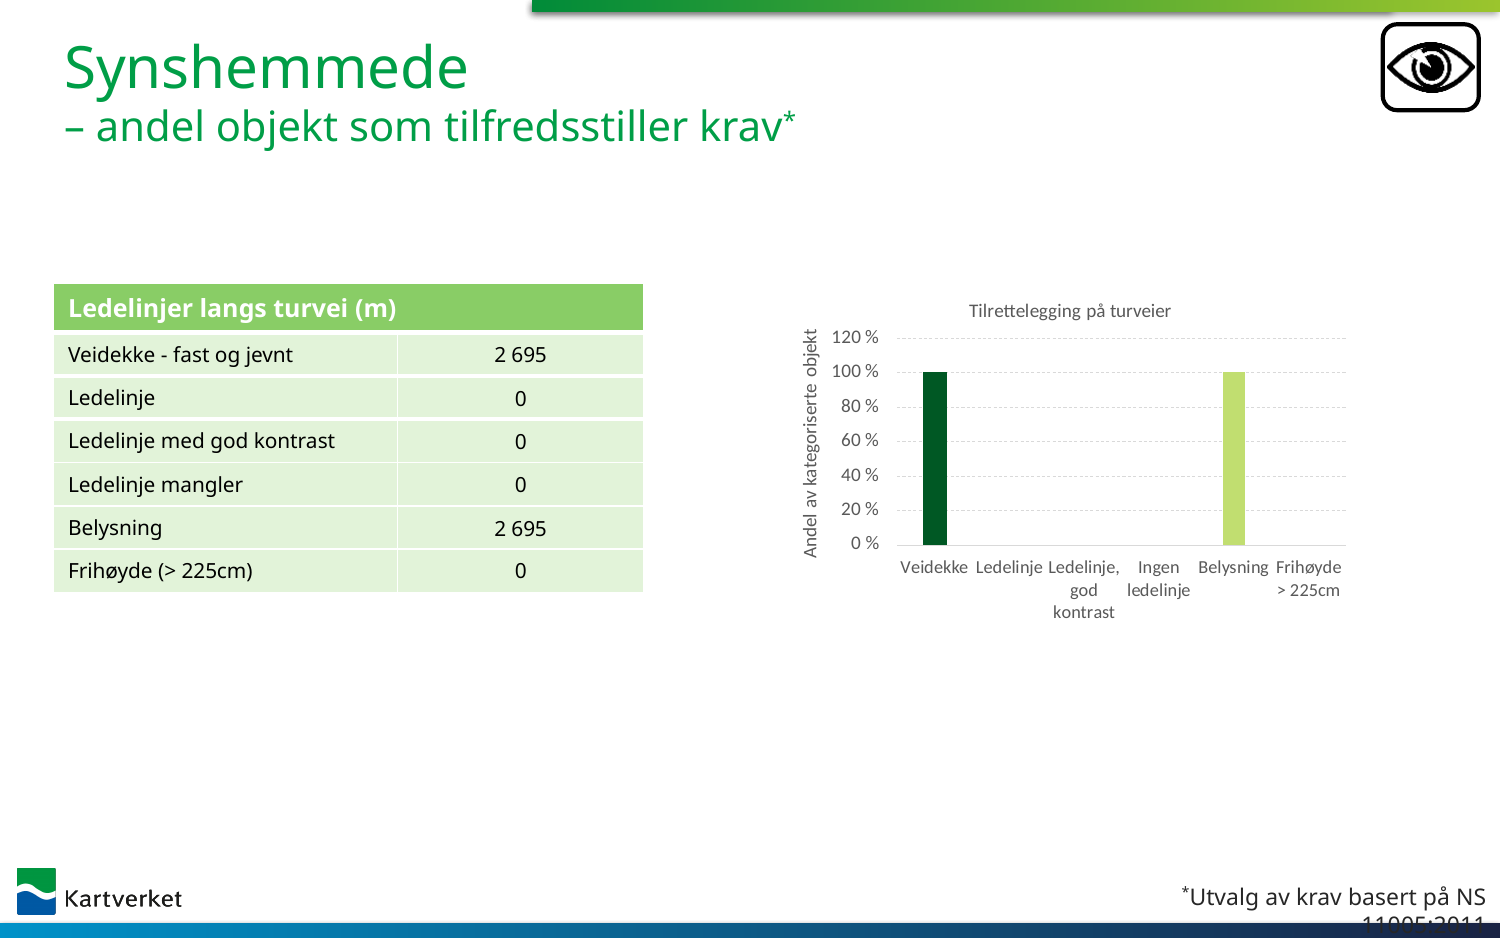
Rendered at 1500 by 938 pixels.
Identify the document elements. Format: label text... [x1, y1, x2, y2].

text_box Synshemmede – andel objekt som tilfredsstiller krav* [49, 24, 1431, 158]
table_cell 0 [398, 550, 643, 592]
table_cell Veidekke - fast og jevnt [54, 335, 397, 374]
table_cell Frihøyde (> 225cm) [54, 550, 397, 592]
table_cell Ledelinje [54, 378, 397, 417]
table_cell Ledelinje mangler [54, 463, 397, 505]
table_cell 0 [398, 378, 643, 417]
table_cell 0 [398, 463, 643, 505]
table_cell 2 695 [398, 507, 643, 548]
table_cell 2 695 [398, 335, 643, 374]
table_cell Belysning [54, 507, 397, 548]
table_cell 0 [398, 421, 643, 462]
picture [791, 291, 1349, 630]
table_cell Ledelinje med god kontrast [54, 421, 397, 462]
text_box *Utvalg av krav basert på NS 11005:2011 [1068, 873, 1500, 938]
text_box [1382, 24, 1480, 111]
table_header Ledelinjer langs turvei (m) [54, 284, 643, 330]
